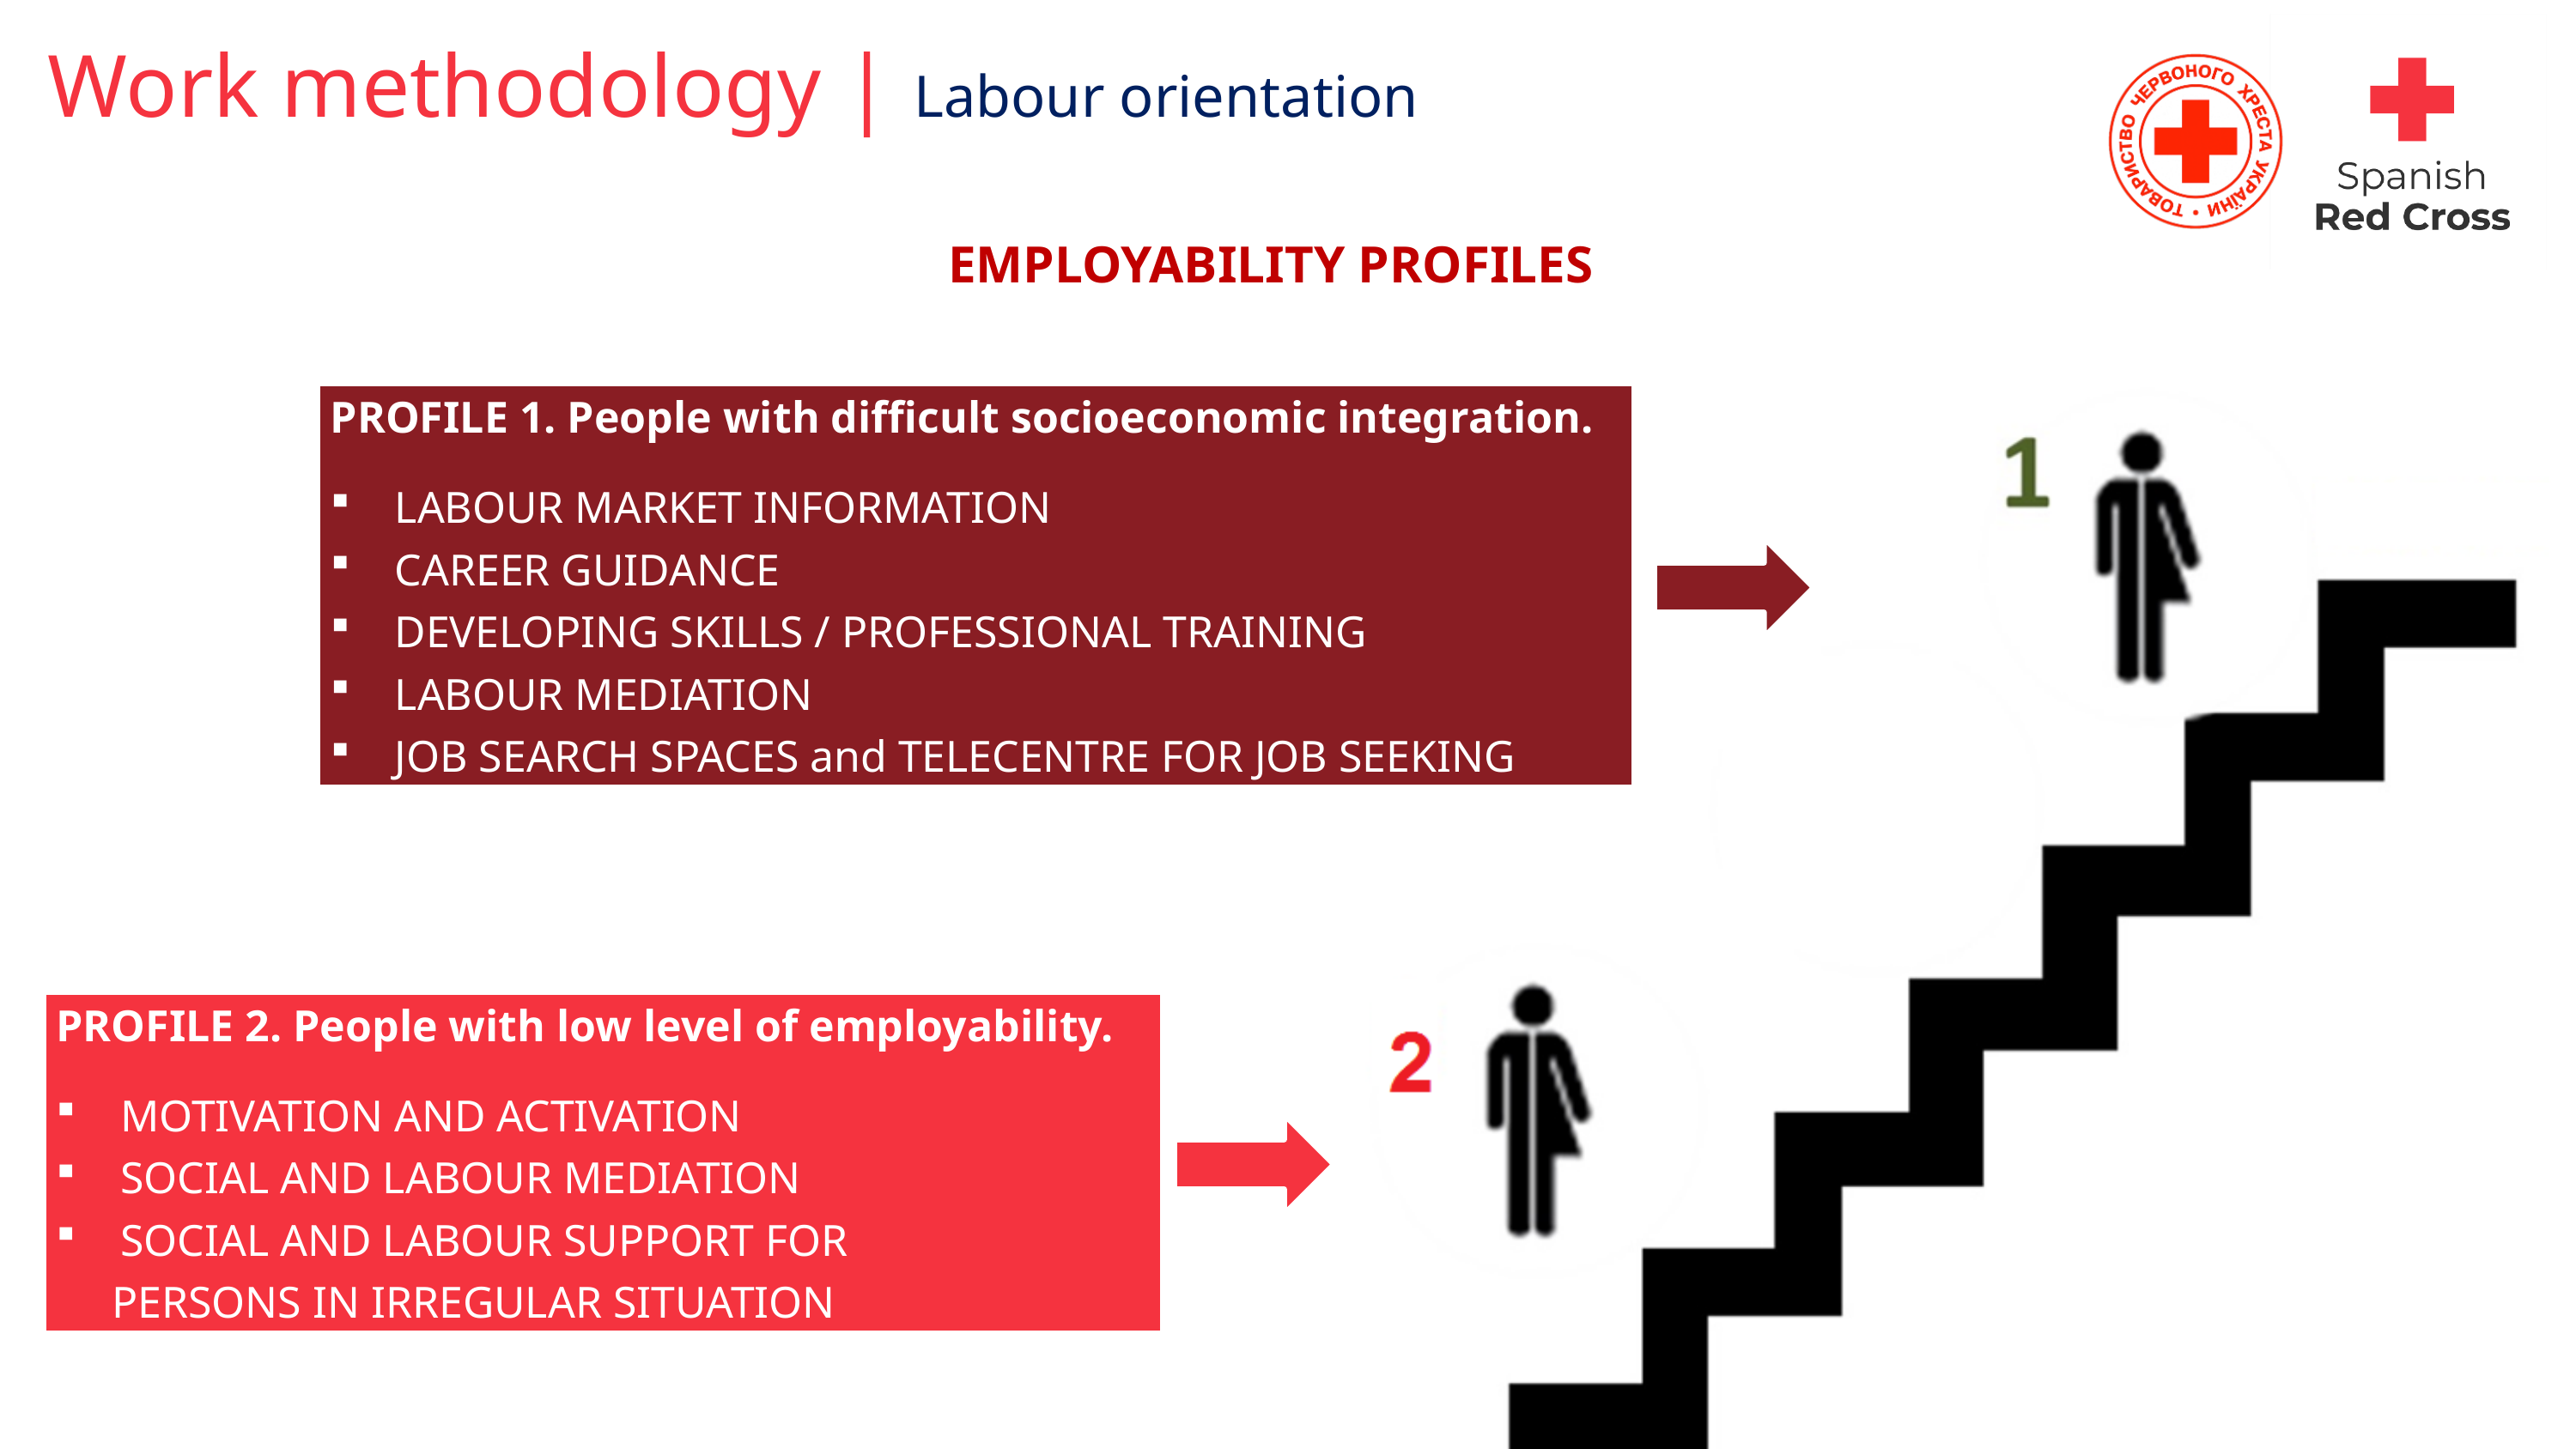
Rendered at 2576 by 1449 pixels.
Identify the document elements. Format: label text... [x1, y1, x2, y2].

text_box [1171, 1113, 1321, 1216]
picture [2100, 3, 2547, 281]
text_box Work methodology | Labour orientation [41, 24, 1893, 141]
text_box PROFILE 1. People with difficult socioeconomic integration. LABOUR MARKET INFORMATION CAREER GUIDANCE DEVELOPING SKILLS / PROFESSIONAL TRAINING LABOUR MEDIATION JOB SEARCH SPACES and TELECENTRE FOR JOB SEEKING [315, 381, 1321, 790]
picture [1321, 379, 2573, 1449]
text_box PROFILE 2. People with low level of employability. MOTIVATION AND ACTIVATION SOCIAL AND LABOUR MEDIATION SOCIAL AND LABOUR SUPPORT FOR PERSONS IN IRREGULAR SITUATION [41, 990, 1166, 1336]
text_box EMPLOYABILITY PROFILES [941, 226, 1634, 300]
